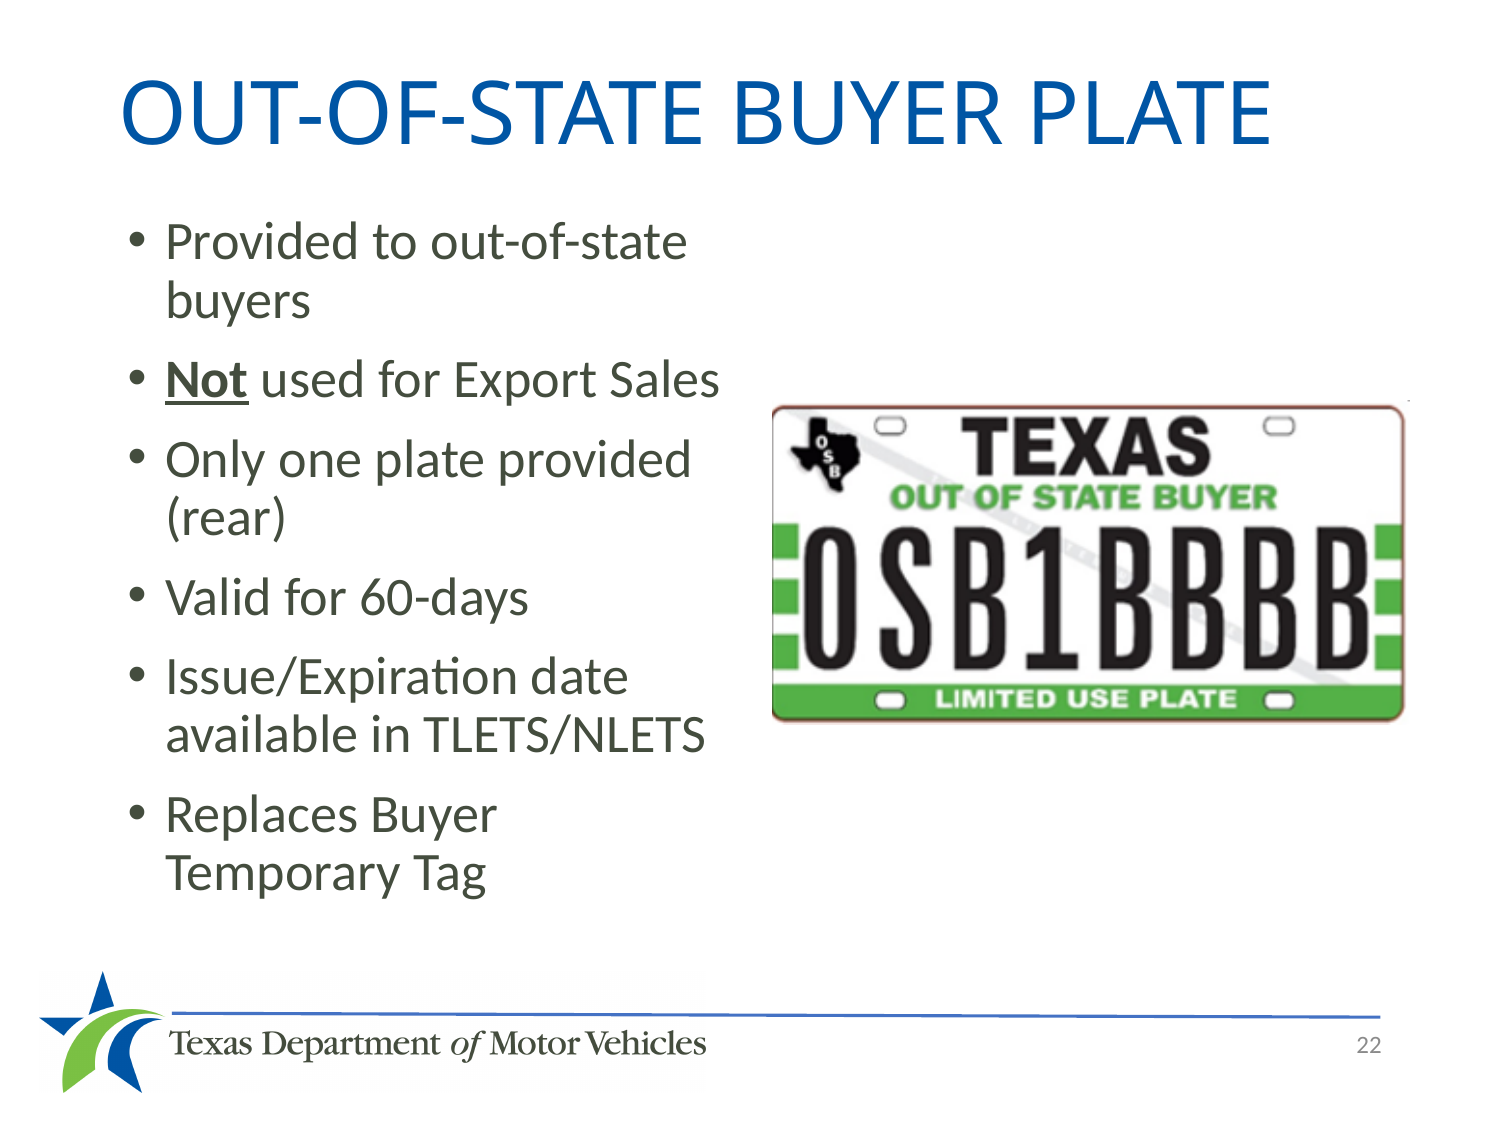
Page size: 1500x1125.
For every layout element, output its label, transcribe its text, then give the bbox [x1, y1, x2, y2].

picture [39, 971, 706, 1093]
title OUT-OF-STATE BUYER PLATE [103, 59, 1397, 278]
picture [772, 400, 1410, 725]
slide_number 22 [1059, 1013, 1397, 1074]
text_box Provided to out-of-state buyers Not used for Export Sales Only one plate provided (rear) Valid for 60-days Issue/Expiration date available in TLETS/NLETS Replaces Buyer Temporary Tag [112, 205, 750, 920]
